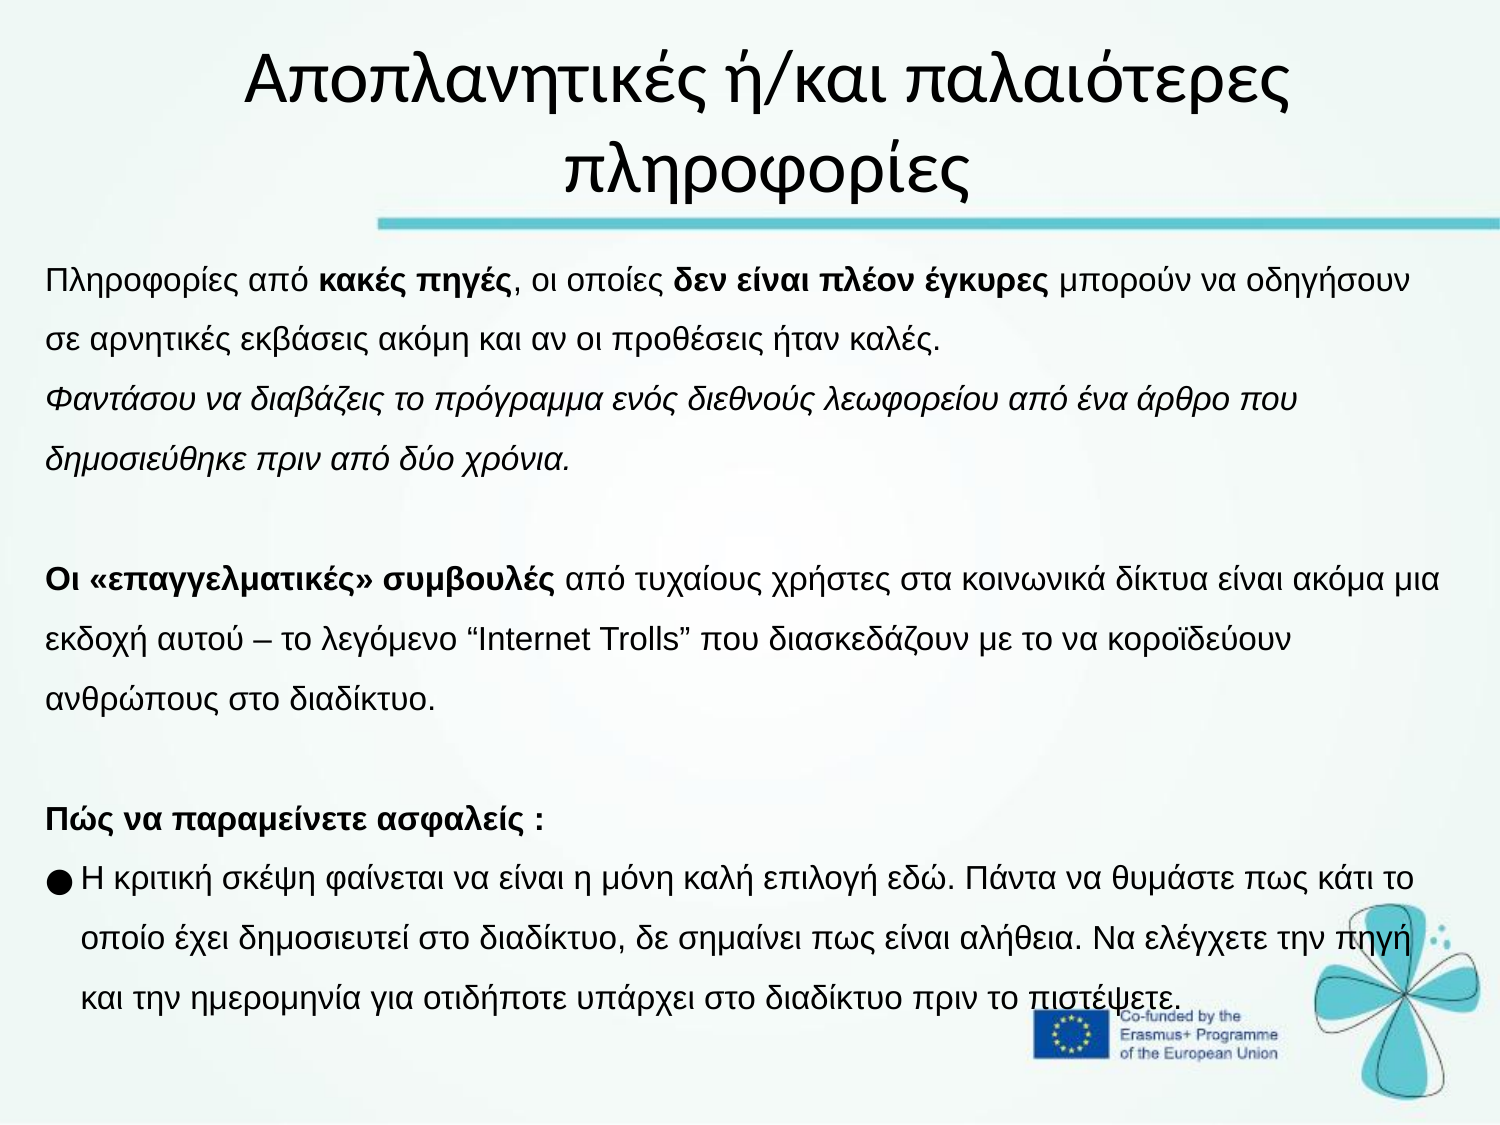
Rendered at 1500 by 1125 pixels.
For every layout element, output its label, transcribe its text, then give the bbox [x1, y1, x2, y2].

text_box Πληροφορίες από κακές πηγές, οι οποίες δεν είναι πλέον έγκυρες μπορούν να οδηγήσουν σε αρνητικές εκβάσεις ακόμη και αν οι προθέσεις ήταν καλές. Φαντάσου να διαβάζεις το πρόγραμμα ενός διεθνούς λεωφορείου από ένα άρθρο που δημοσιεύθηκε πριν από δύο χρόνια. Οι «επαγγελματικές» συμβουλές από τυχαίους χρήστες στα κοινωνικά δίκτυα είναι ακόμα μια εκδοχή αυτού – το λεγόμενο “Internet Trolls” που διασκεδάζουν με το να κοροϊδεύουν ανθρώπους στο διαδίκτυο. Πώς να παραμείνετε ασφαλείς : Η κριτική σκέψη φαίνεται να είναι η μόνη καλή επιλογή εδώ. Πάντα να θυμάστε πως κάτι το οποίο έχει δημοσιευτεί στο διαδίκτυο, δε σημαίνει πως είναι αλήθεια. Να ελέγχετε την πηγή και την ημερομηνία για οτιδήποτε υπάρχει στο διαδίκτυο πριν το πιστέψετε. [30, 230, 1470, 996]
picture [0, 0, 1500, 1125]
text_box Αποπλανητικές ή/και παλαιότερες πληροφορίες [149, 20, 1388, 126]
